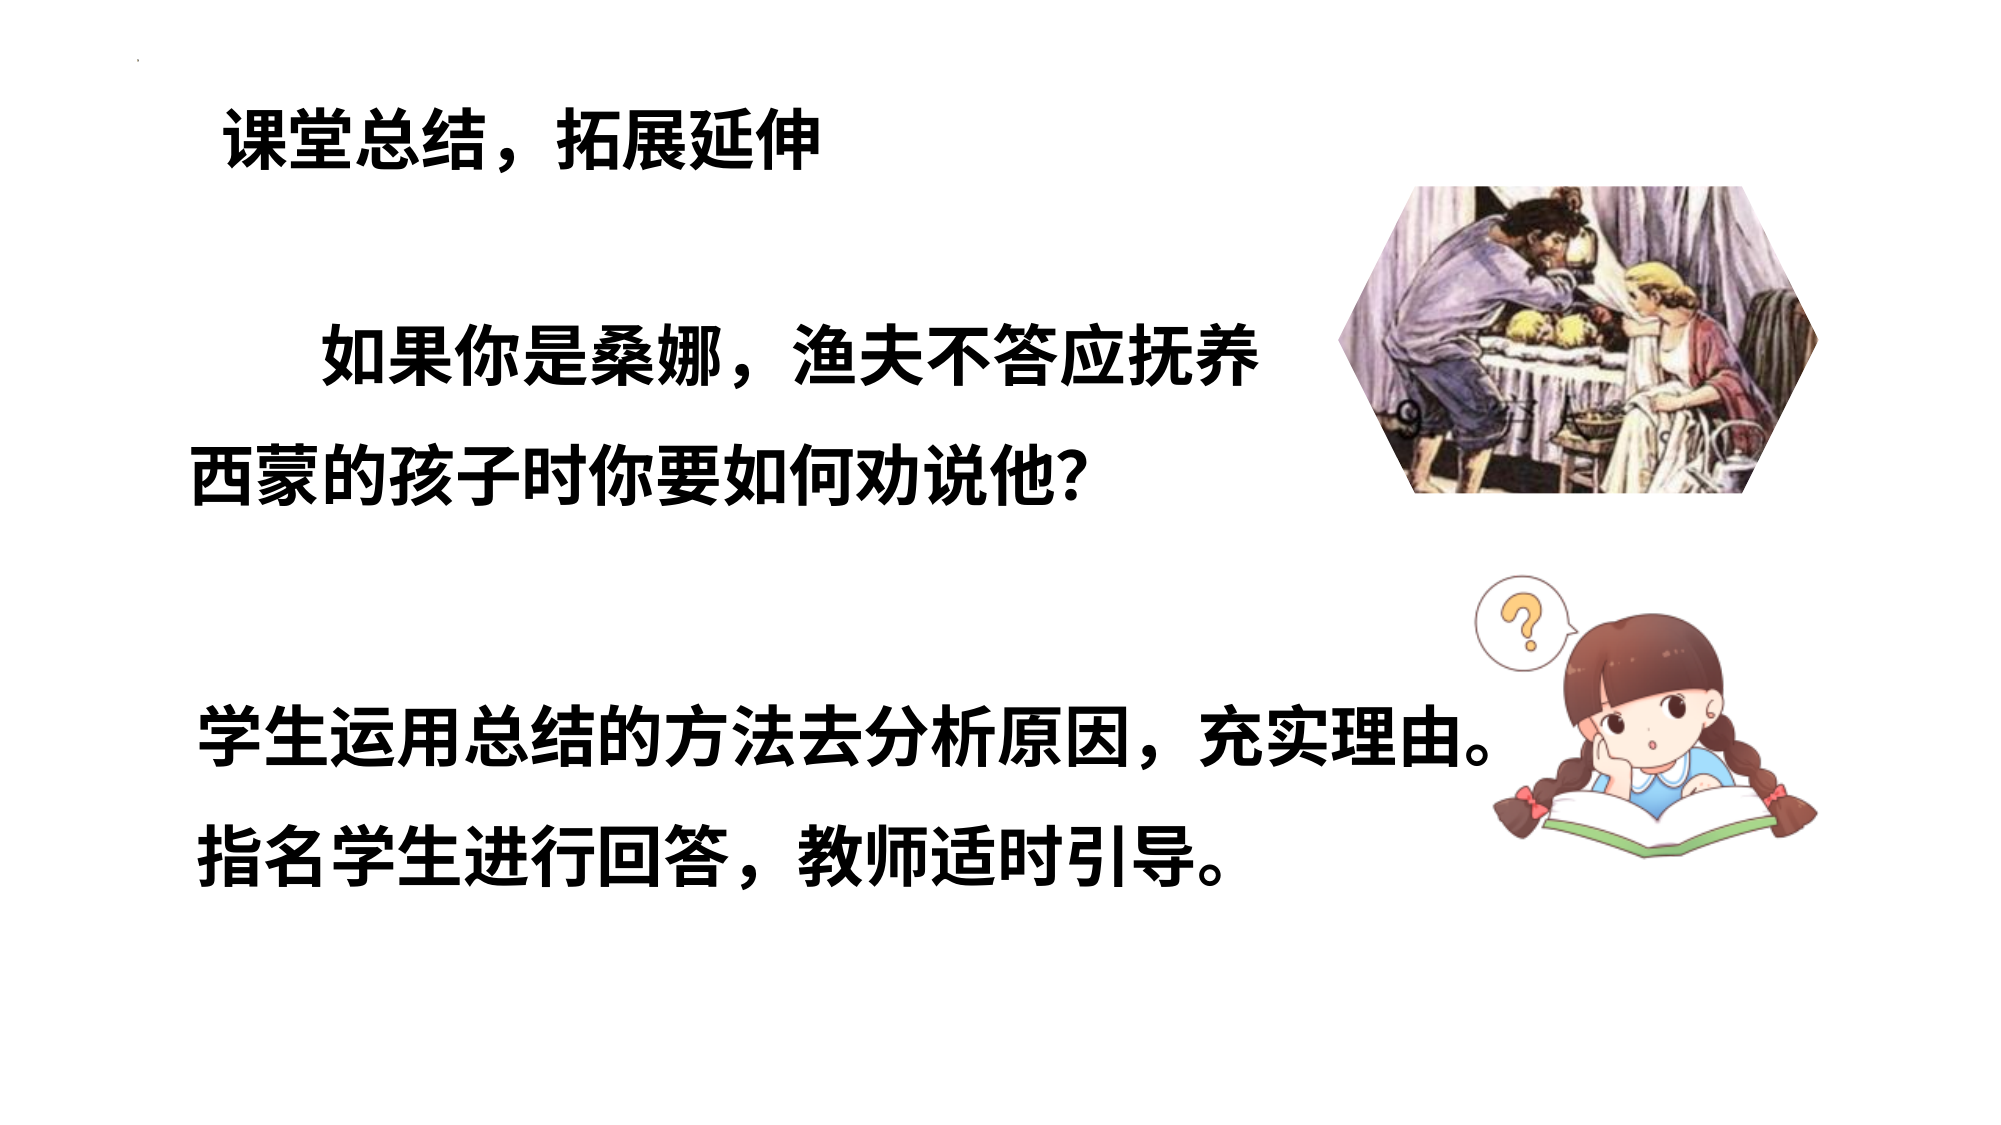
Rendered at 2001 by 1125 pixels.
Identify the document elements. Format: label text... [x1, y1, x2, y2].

picture [1465, 537, 1827, 902]
text_box 课堂总结，拓展延伸 [206, 90, 837, 186]
text_box 学生运用总结的方法去分析原因，充实理由。 指名学生进行回答，教师适时引导。 [181, 647, 1465, 902]
text_box 如果你是桑娜，渔夫不答应抚养西蒙的孩子时你要如何劝说他？ [173, 266, 1276, 522]
picture [1338, 186, 1819, 494]
